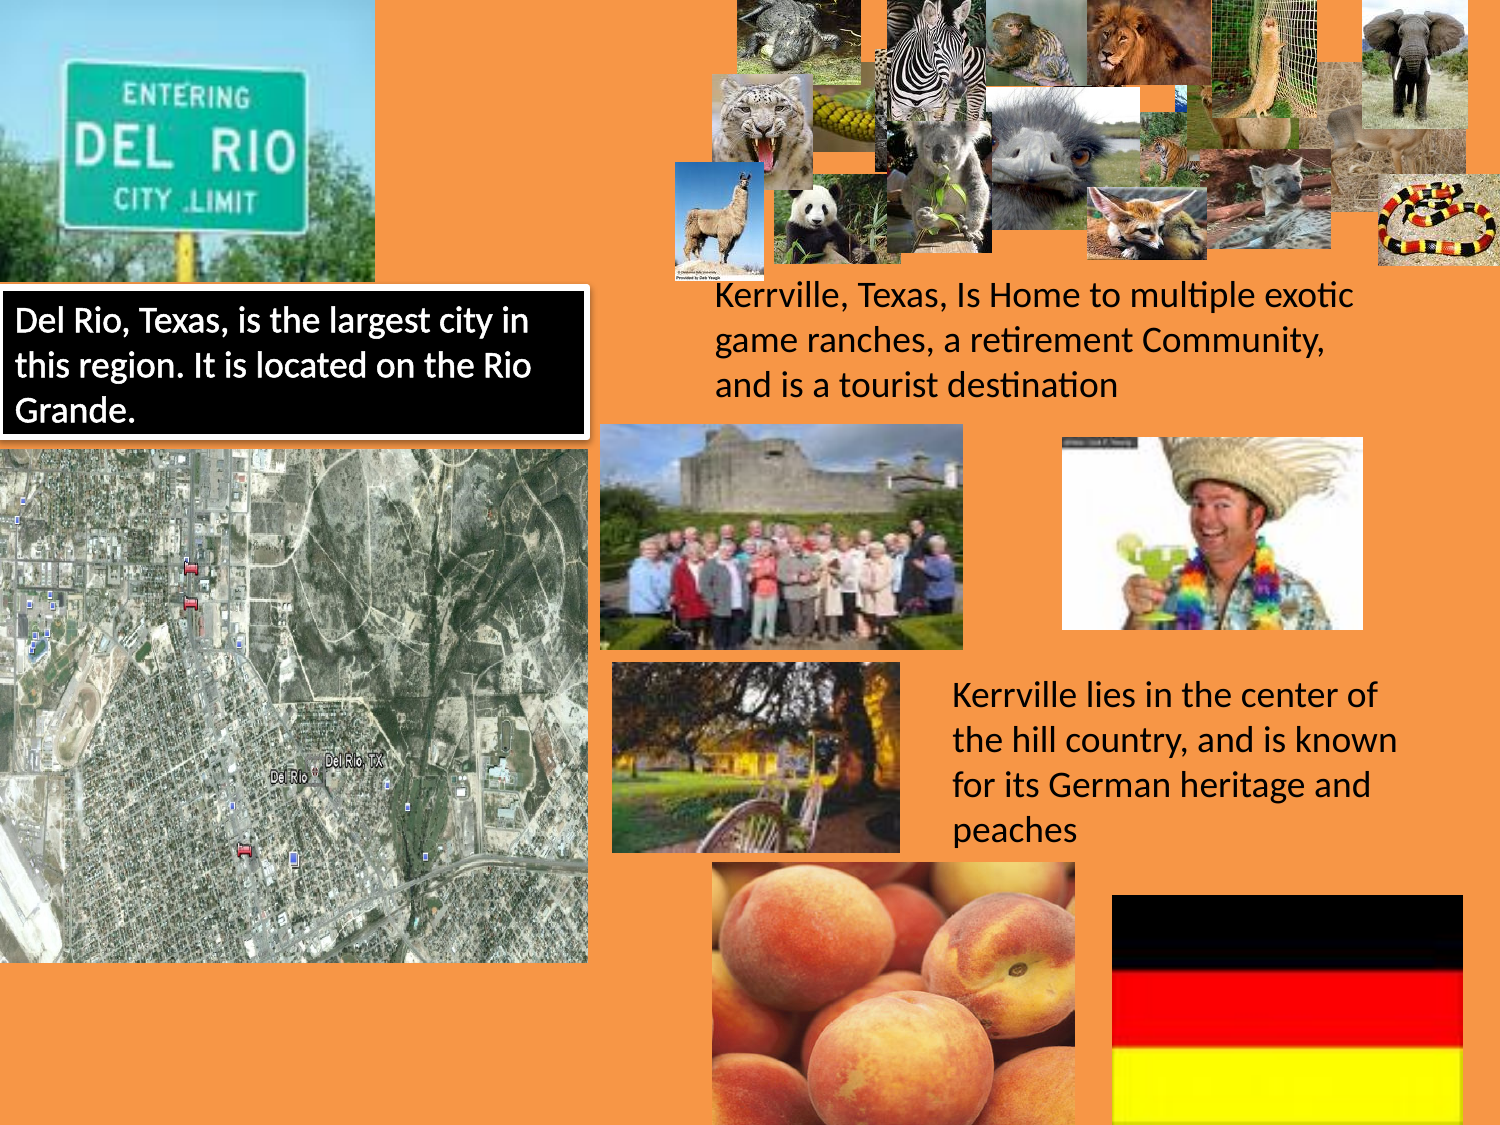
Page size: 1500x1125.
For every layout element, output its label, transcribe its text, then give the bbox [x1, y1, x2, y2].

picture [599, 424, 963, 651]
text_box Kerrville lies in the center of the hill country, and is known for its German heritage and peaches [937, 662, 1450, 858]
picture [674, 0, 1500, 282]
picture [612, 662, 901, 853]
text_box Del Rio, Texas, is the largest city in this region. It is located on the Rio Grande. [0, 284, 590, 440]
picture [0, 0, 376, 283]
picture [712, 862, 1076, 1125]
picture [0, 449, 588, 963]
picture [1062, 437, 1363, 630]
text_box Kerrville, Texas, Is Home to multiple exotic game ranches, a retirement Community, and is a tourist destination [699, 262, 1400, 413]
picture [1112, 895, 1463, 1125]
